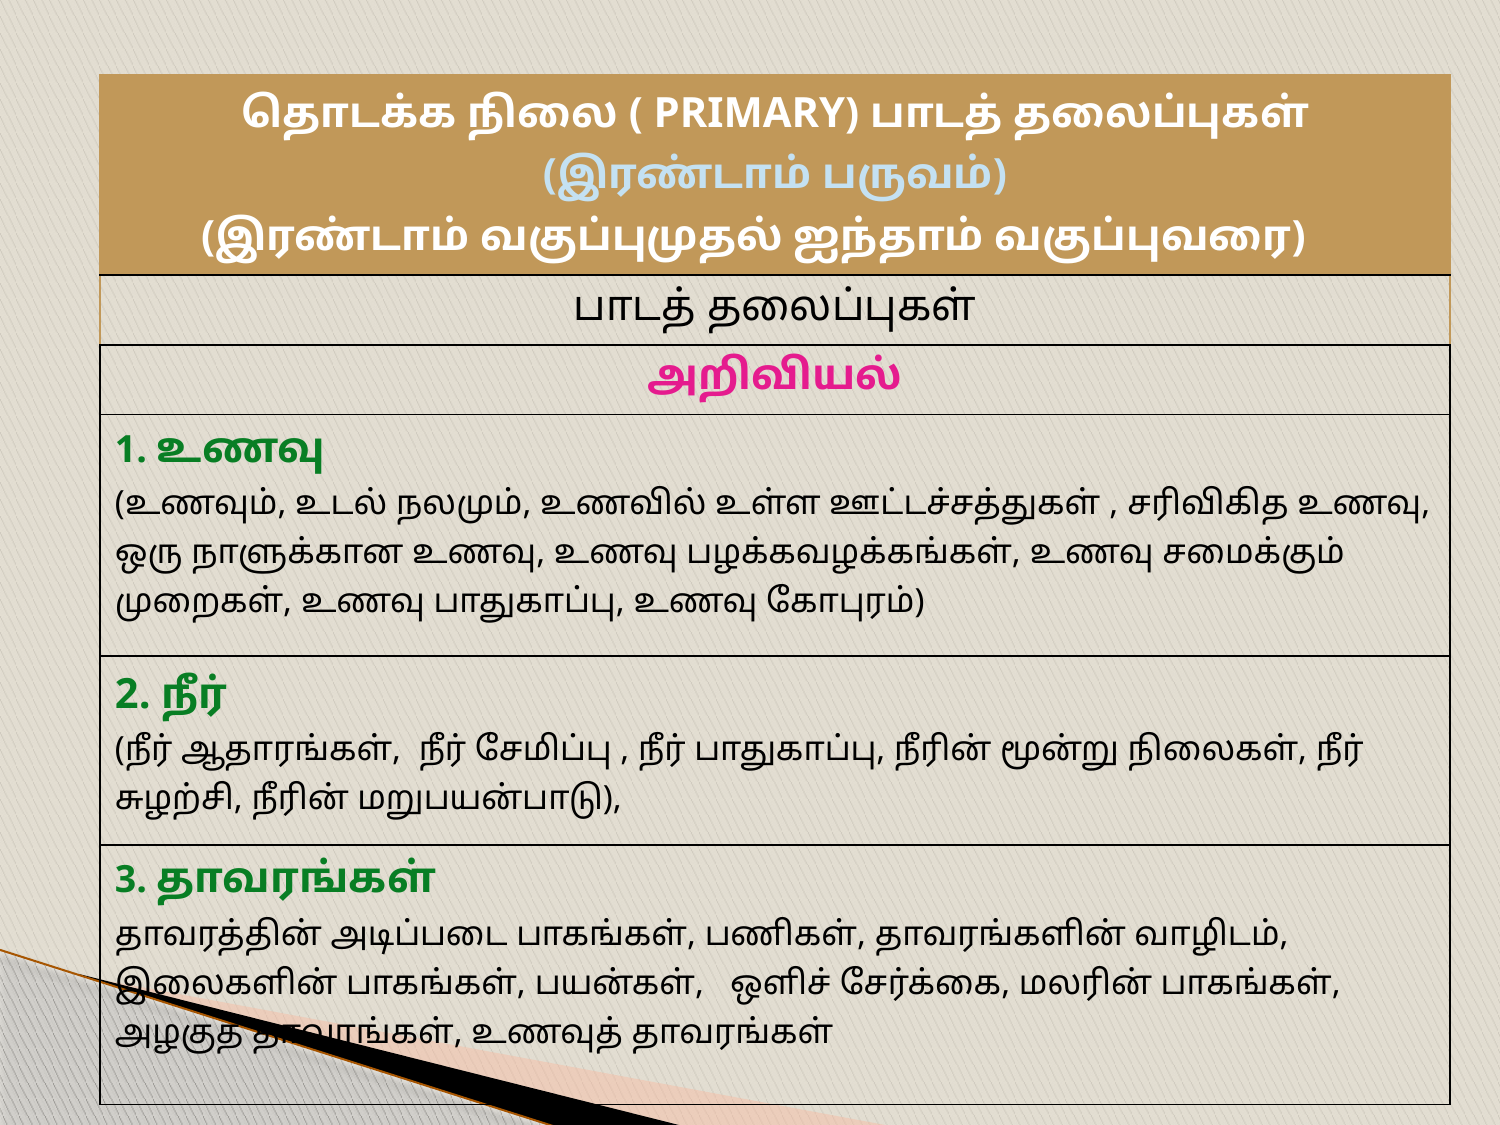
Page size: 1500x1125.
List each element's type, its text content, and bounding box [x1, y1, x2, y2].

table_cell 3. தாவரங்கள் தாவரத்தின் அடிப்படை பாகங்கள், பணிகள், தாவரங்களின் வாழிடம், இலைகளின் பாகங்கள், பயன்கள், ஒளிச் சேர்க்கை, மலரின் பாகங்கள், அழகுத் தாவரங்கள், உணவுத் தாவரங்கள் [101, 846, 1449, 1104]
table_cell அறிவியல் [101, 346, 1449, 414]
table_cell 1. உணவு (உணவும், உடல் நலமும், உணவில் உள்ள ஊட்டச்சத்துகள் , சரிவிகித உணவு, ஒரு நாளுக்கான உணவு, உணவு பழக்கவழக்கங்கள், உணவு சமைக்கும் முறைகள், உணவு பாதுகாப்பு, உணவு கோபுரம்) [101, 415, 1449, 655]
table_cell பாடத் தலைப்புகள் [101, 276, 1449, 344]
table_cell 2. நீர் (நீர் ஆதாரங்கள், நீர் சேமிப்பு , நீர் பாதுகாப்பு, நீரின் மூன்று நிலைகள், நீர் சுழற்சி, நீரின் மறுபயன்பாடு), [101, 657, 1449, 844]
table_header தொடக்க நிலை ( PRIMARY) பாடத் தலைப்புகள் (இரண்டாம் பருவம்) (இரண்டாம் வகுப்புமுதல் ஐந்தாம் வகுப்புவரை) [101, 76, 1449, 274]
